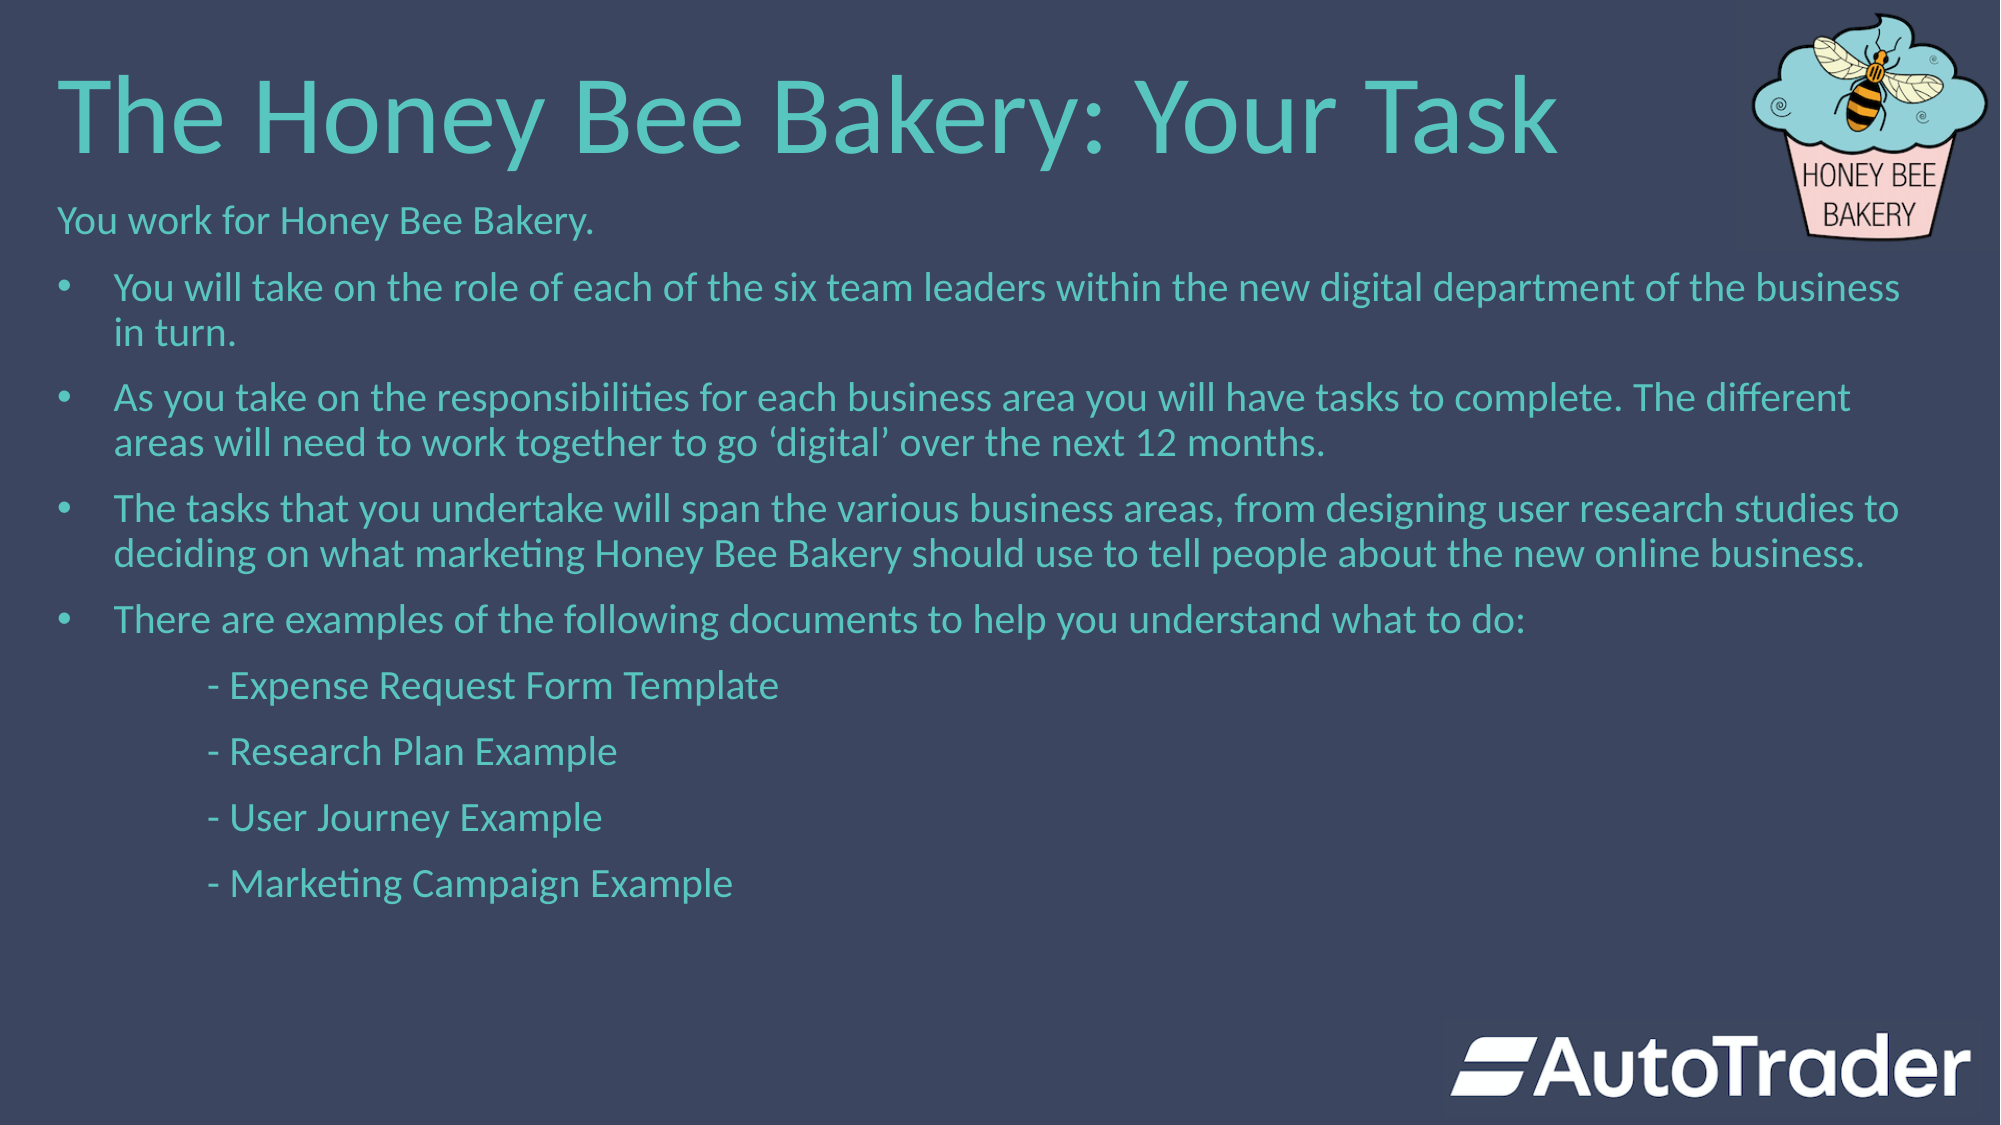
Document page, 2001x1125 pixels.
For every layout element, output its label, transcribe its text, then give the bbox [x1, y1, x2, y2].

subtitle The Honey Bee Bakery: Your Task You work for Honey Bee Bakery. You will take on the role of each of the six team leaders within the new digital department of the business in turn. As you take on the responsibilities for each business area you will have tasks to complete. The different areas will need to work together to go ‘digital’ over the next 12 months. The tasks that you undertake will span the various business areas, from designing user research studies to deciding on what marketing Honey Bee Bakery should use to tell people about the new online business. There are examples of the following documents to help you understand what to do: - Expense Request Form Template - Research Plan Example - User Journey Example - Marketing Campaign Example [42, 49, 1955, 1098]
picture [1735, 0, 2000, 253]
picture [1443, 1019, 1982, 1118]
